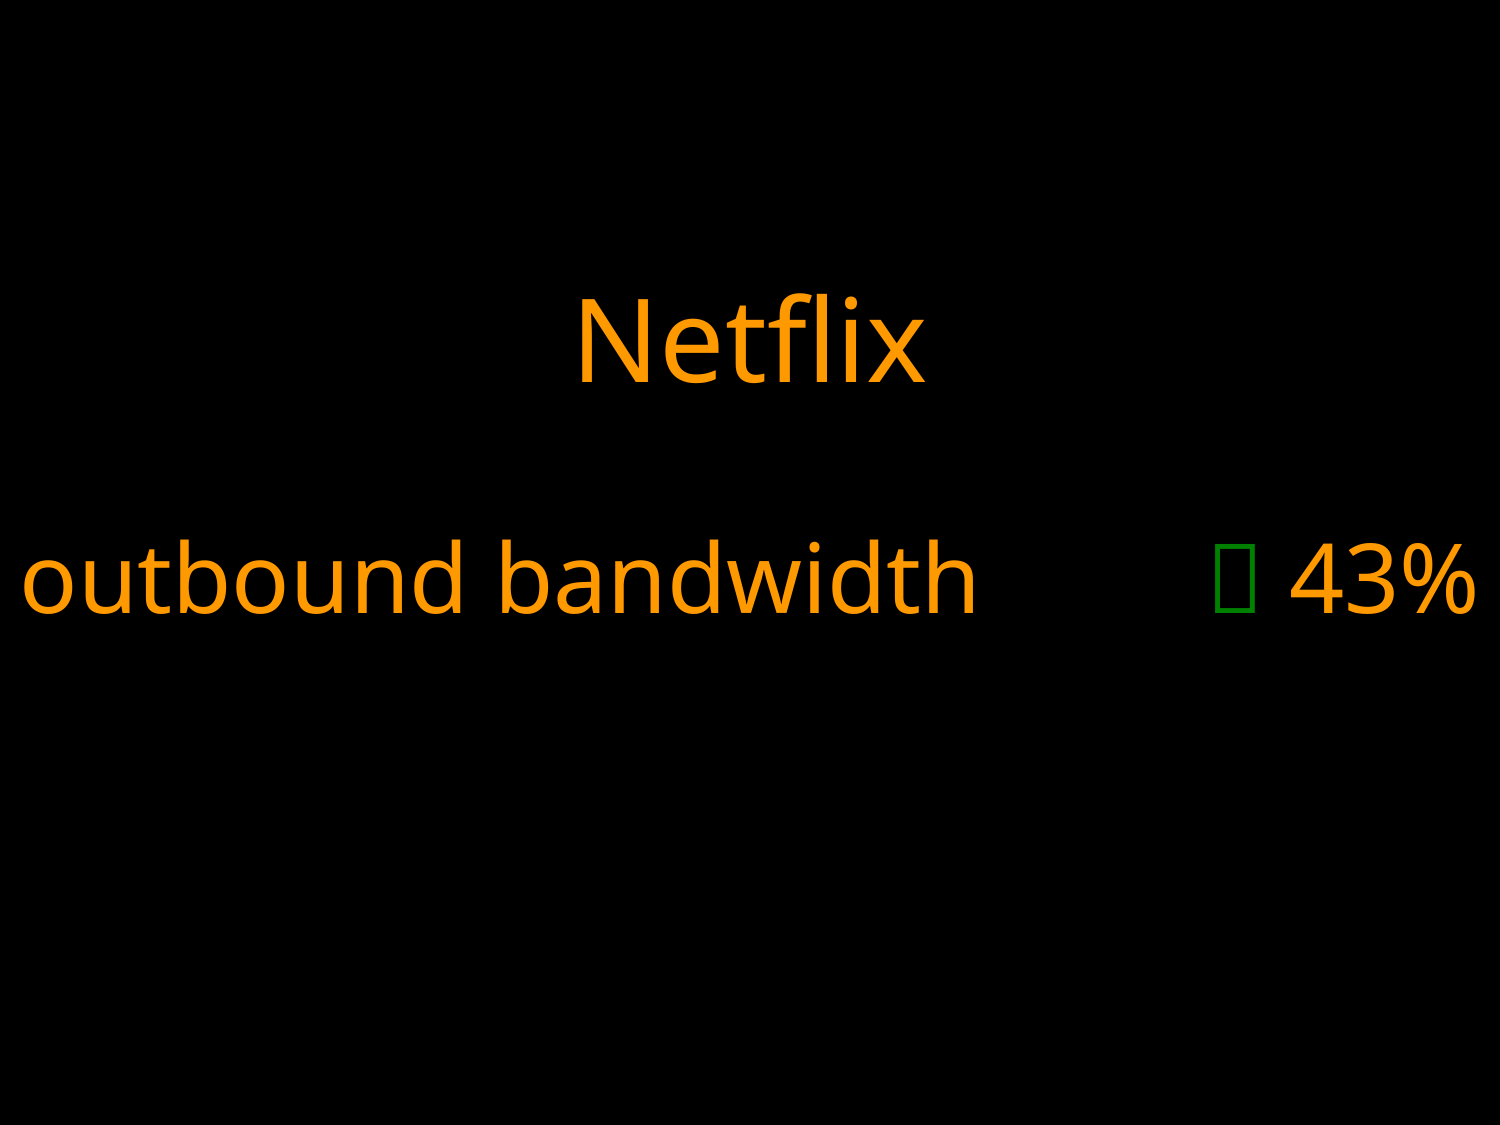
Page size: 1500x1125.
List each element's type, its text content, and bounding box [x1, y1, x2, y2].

text_box Netflix outbound bandwidth  43% [0, 125, 1500, 641]
